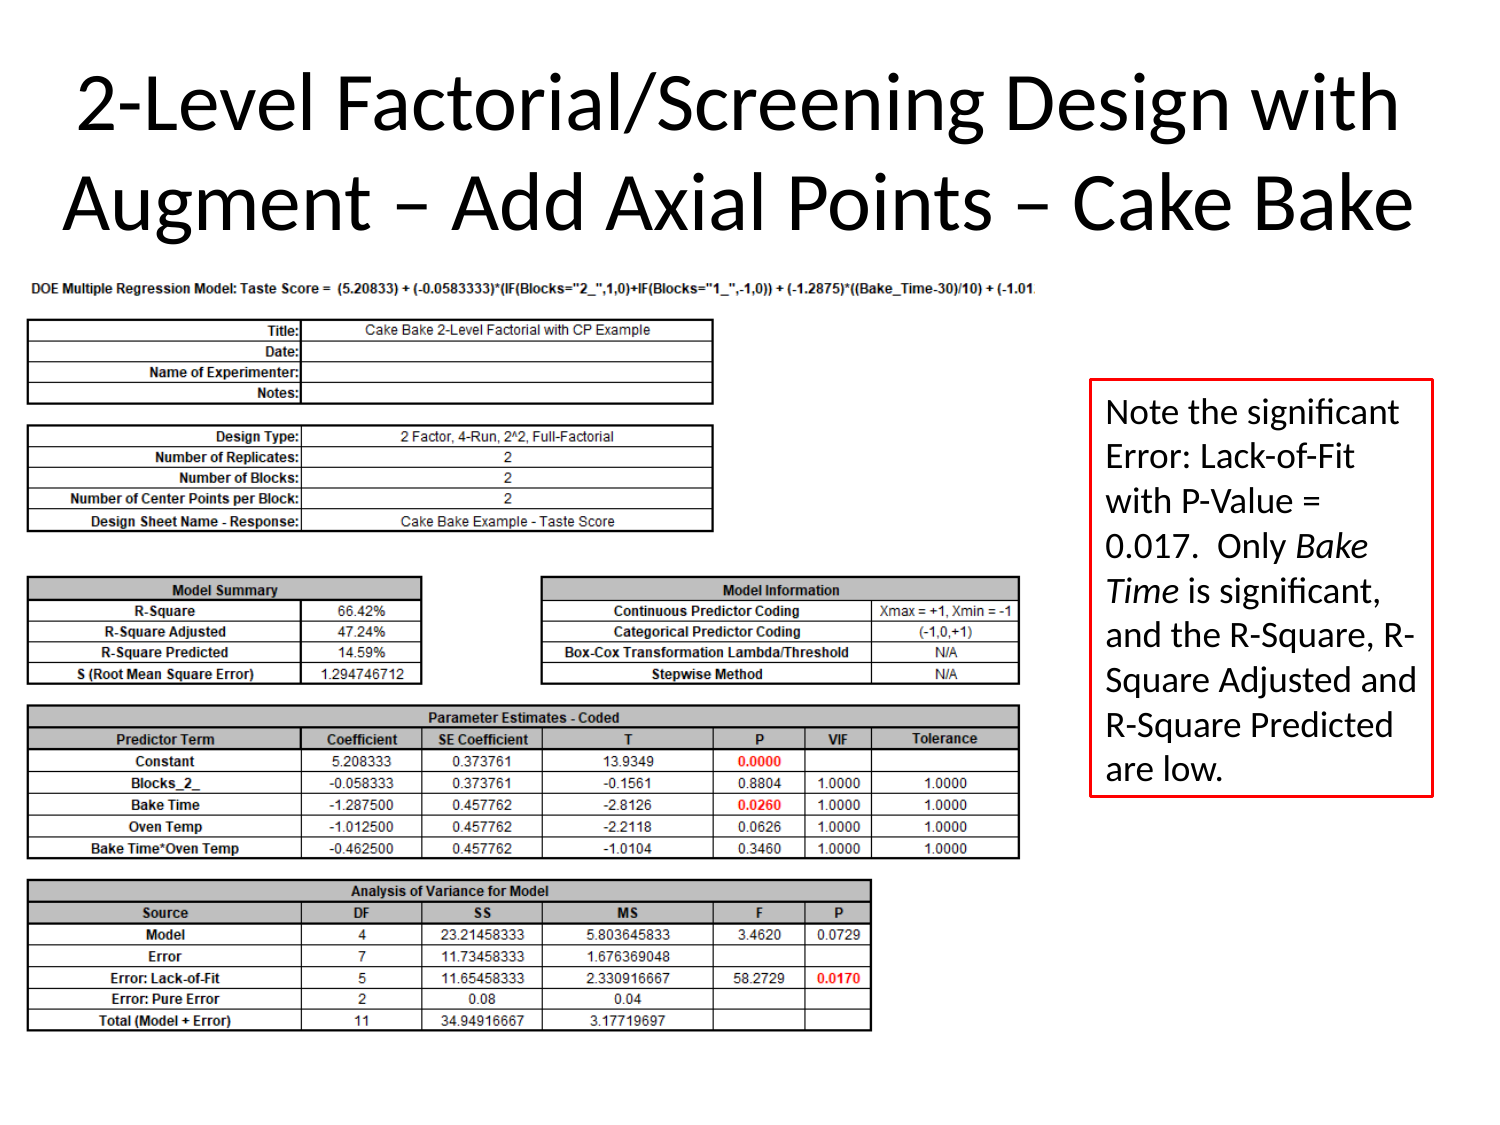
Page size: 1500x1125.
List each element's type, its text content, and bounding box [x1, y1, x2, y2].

text_box Note the significant Error: Lack-of-Fit with P-Value = 0.017. Only Bake Time is significant, and the R-Square, R-Square Adjusted and R-Square Predicted are low. [1090, 379, 1433, 797]
picture [21, 274, 1035, 1035]
title 2-Level Factorial/Screening Design with Augment – Add Axial Points – Cake Bake [0, 39, 1500, 153]
